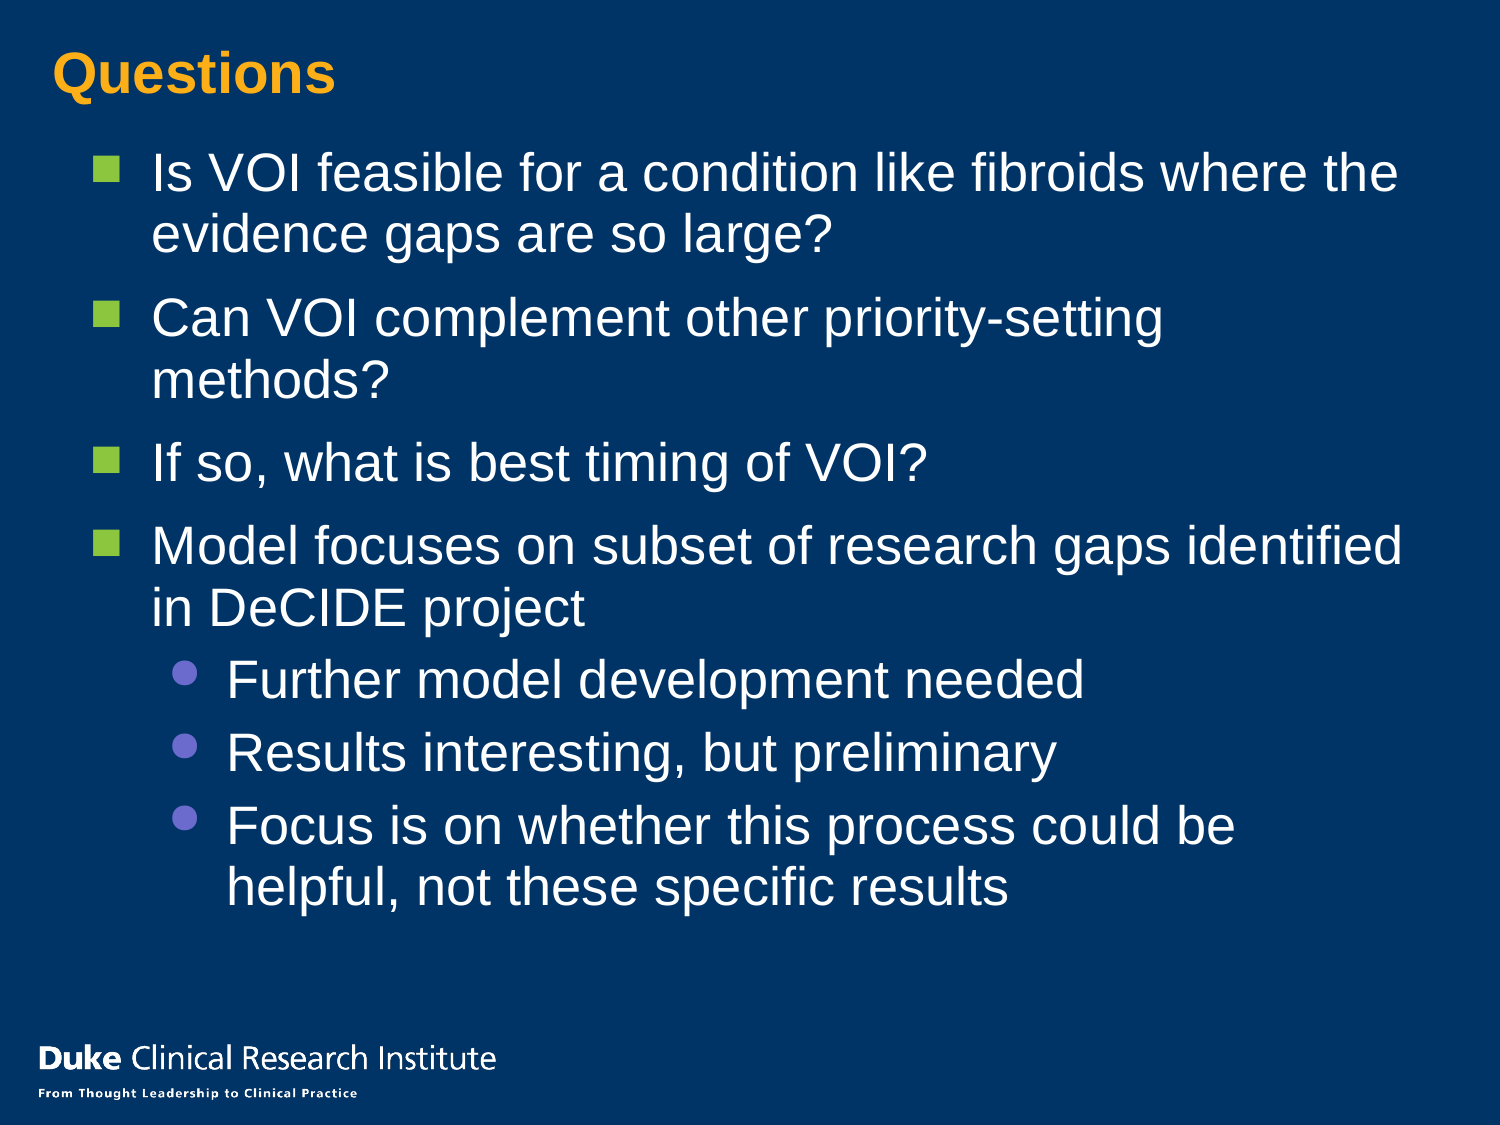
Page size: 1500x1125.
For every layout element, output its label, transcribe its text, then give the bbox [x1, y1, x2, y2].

picture [29, 1040, 505, 1105]
title Questions [36, 36, 1463, 112]
list Is VOI feasible for a condition like fibroids where the evidence gaps are so large? Can VOI complement other priority-setting methods? If so, what is best timing of VOI? Model focuses on subset of research gaps identified in DeCIDE project Further model development needed Results interesting, but preliminary Focus is on whether this process could be helpful, not these specific results [74, 133, 1427, 949]
